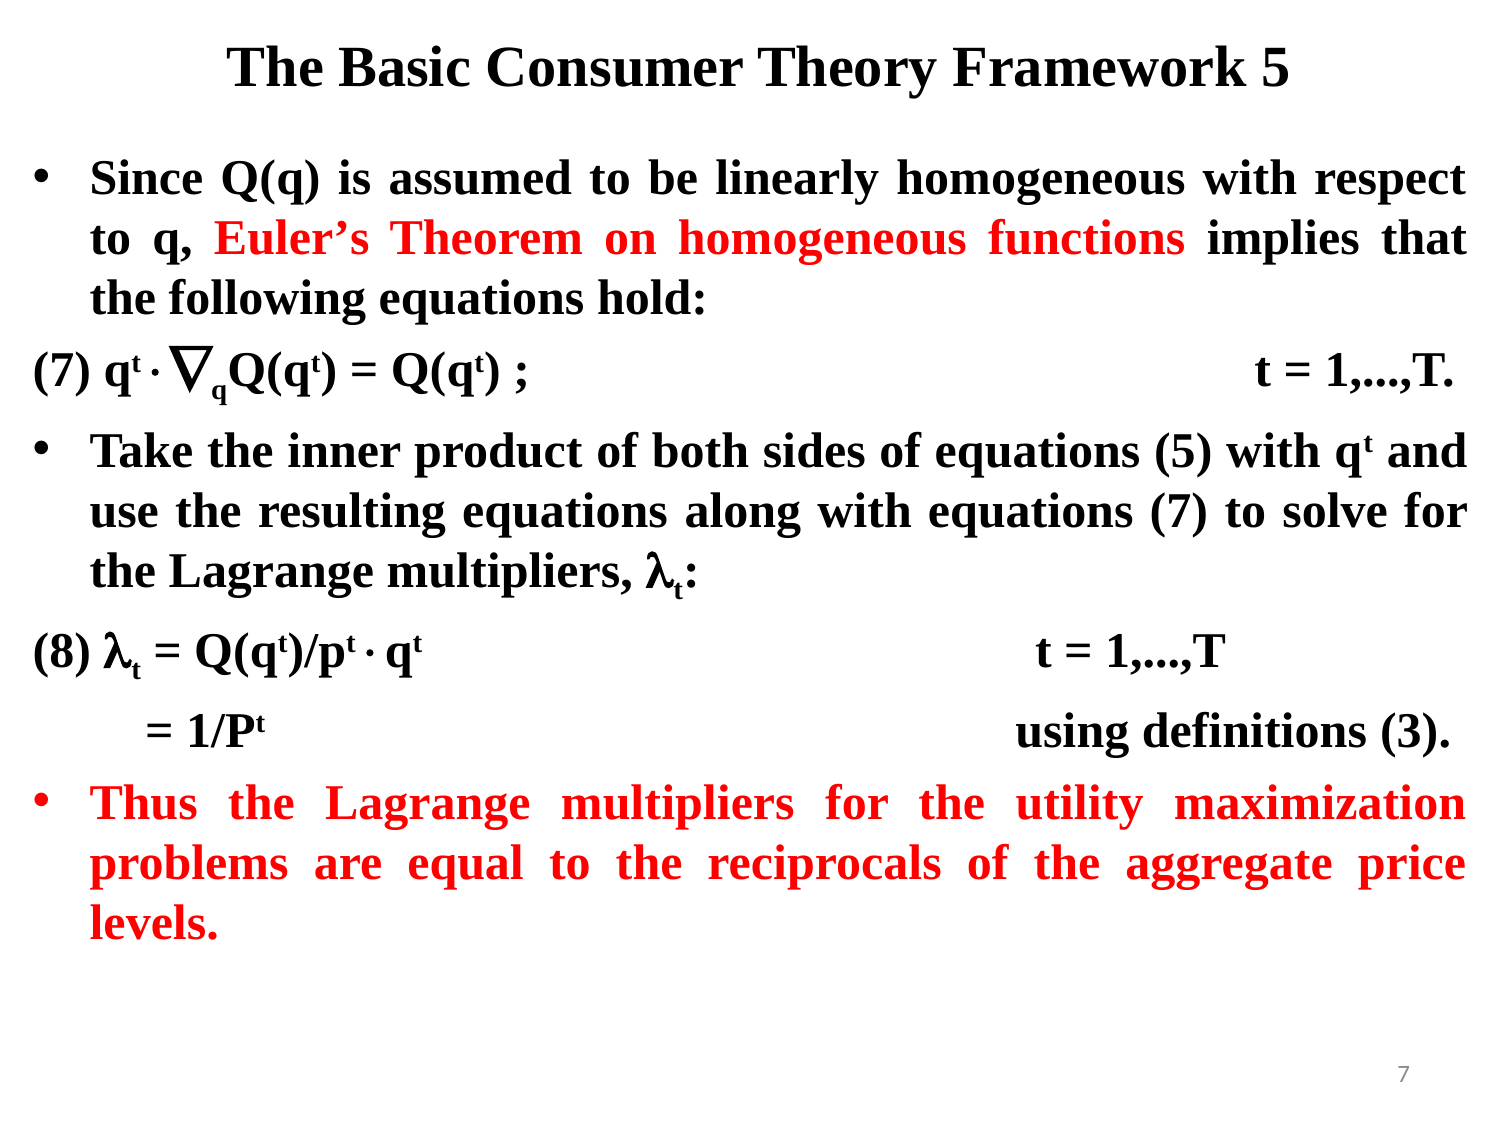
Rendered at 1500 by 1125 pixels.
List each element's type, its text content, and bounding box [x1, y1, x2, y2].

list Since Q(q) is assumed to be linearly homogeneous with respect to q, Euler’s Theorem on homogeneous functions implies that the following equations hold: (7) qtqQ(qt) = Q(qt) ; t = 1,...,T. Take the inner product of both sides of equations (5) with qt and use the resulting equations along with equations (7) to solve for the Lagrange multipliers, t: (8) t = Q(qt)/ptqt t = 1,...,T = 1/Pt using definitions (3). Thus the Lagrange multipliers for the utility maximization problems are equal to the reciprocals of the aggregate price levels. [17, 137, 1483, 1106]
title The Basic Consumer Theory Framework 5 [17, 0, 1500, 126]
slide_number 7 [1074, 1042, 1425, 1103]
